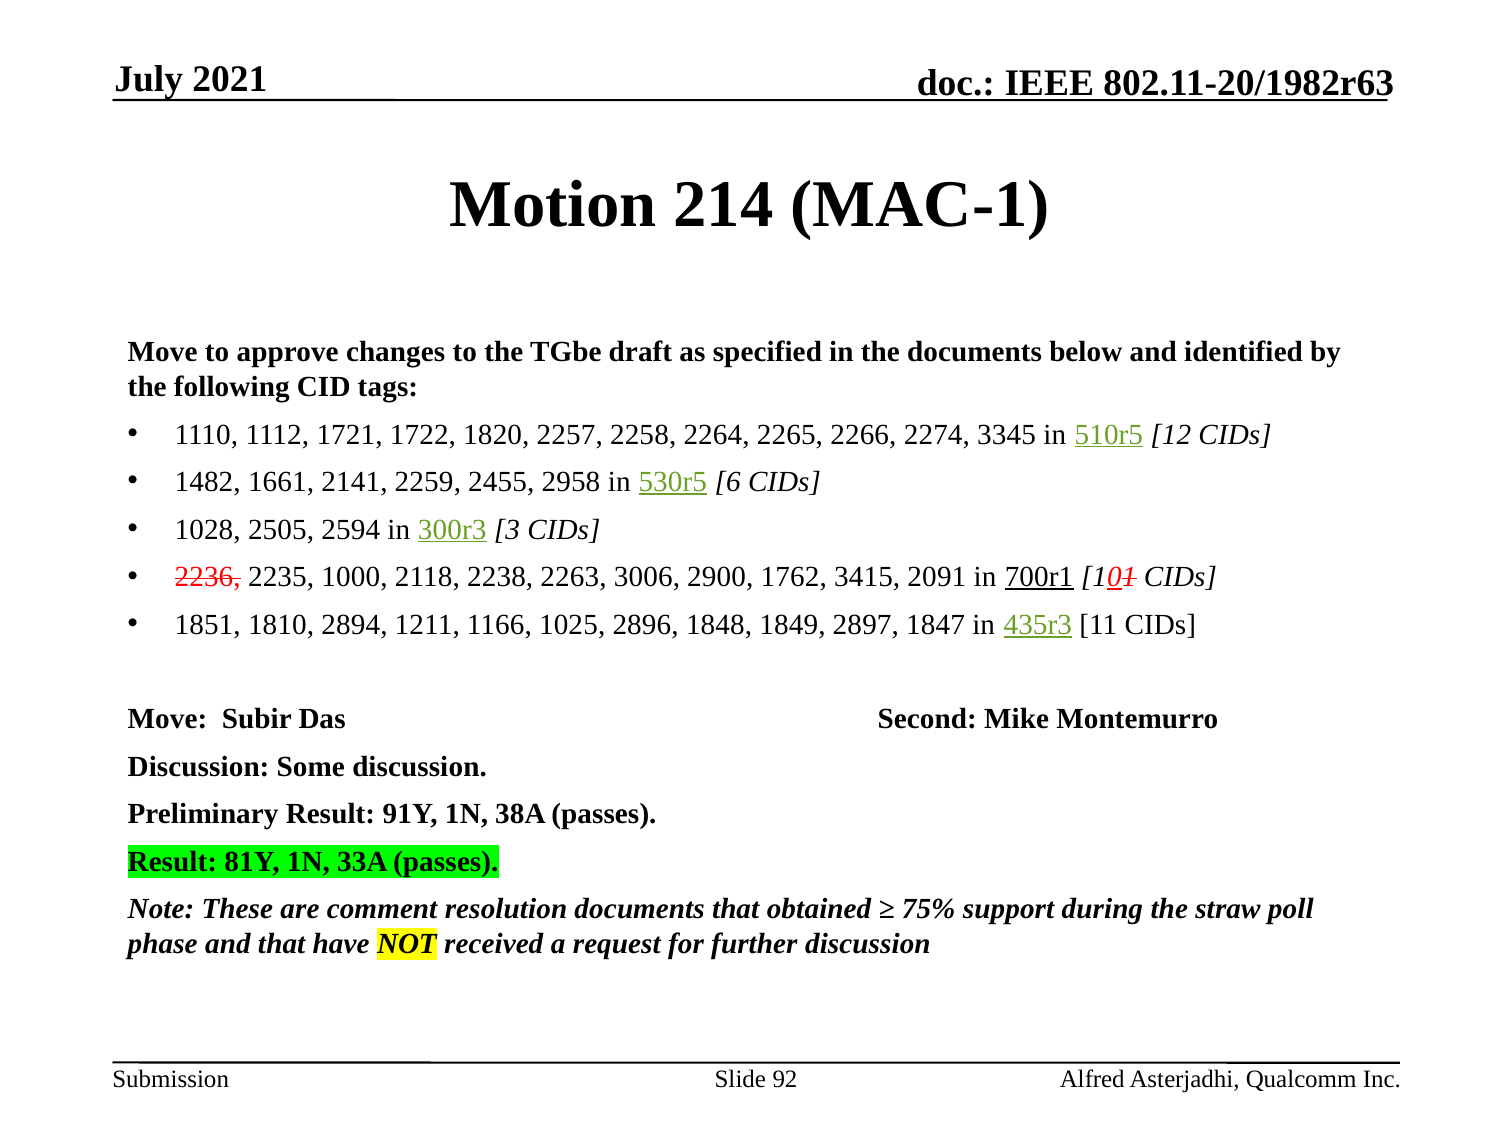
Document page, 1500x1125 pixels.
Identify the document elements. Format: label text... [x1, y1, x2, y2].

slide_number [114, 54, 423, 100]
footer Alfred Asterjadhi, Qualcomm Inc. [878, 1061, 1402, 1093]
slide_number Slide 92 [712, 1061, 800, 1123]
list Move to approve changes to the TGbe draft as specified in the documents below and identified by the following CID tags: 1110, 1112, 1721, 1722, 1820, 2257, 2258, 2264, 2265, 2266, 2274, 3345 in 510r5 [12 CIDs] 1482, 1661, 2141, 2259, 2455, 2958 in 530r5 [6 CIDs] 1028, 2505, 2594 in 300r3 [3 CIDs] 2236, 2235, 1000, 2118, 2238, 2263, 3006, 2900, 1762, 3415, 2091 in 700r1 [101 CIDs] 1851, 1810, 2894, 1211, 1166, 1025, 2896, 1848, 1849, 2897, 1847 in 435r3 [11 CIDs] Move: Subir Das Second: Mike Montemurro Discussion: Some discussion. Preliminary Result: 91Y, 1N, 38A (passes). Result: 81Y, 1N, 33A (passes). Note: These are comment resolution documents that obtained ≥ 75% support during the straw poll phase and that have NOT received a request for further discussion [112, 324, 1388, 1063]
title Motion 214 (MAC-1) [112, 112, 1388, 288]
